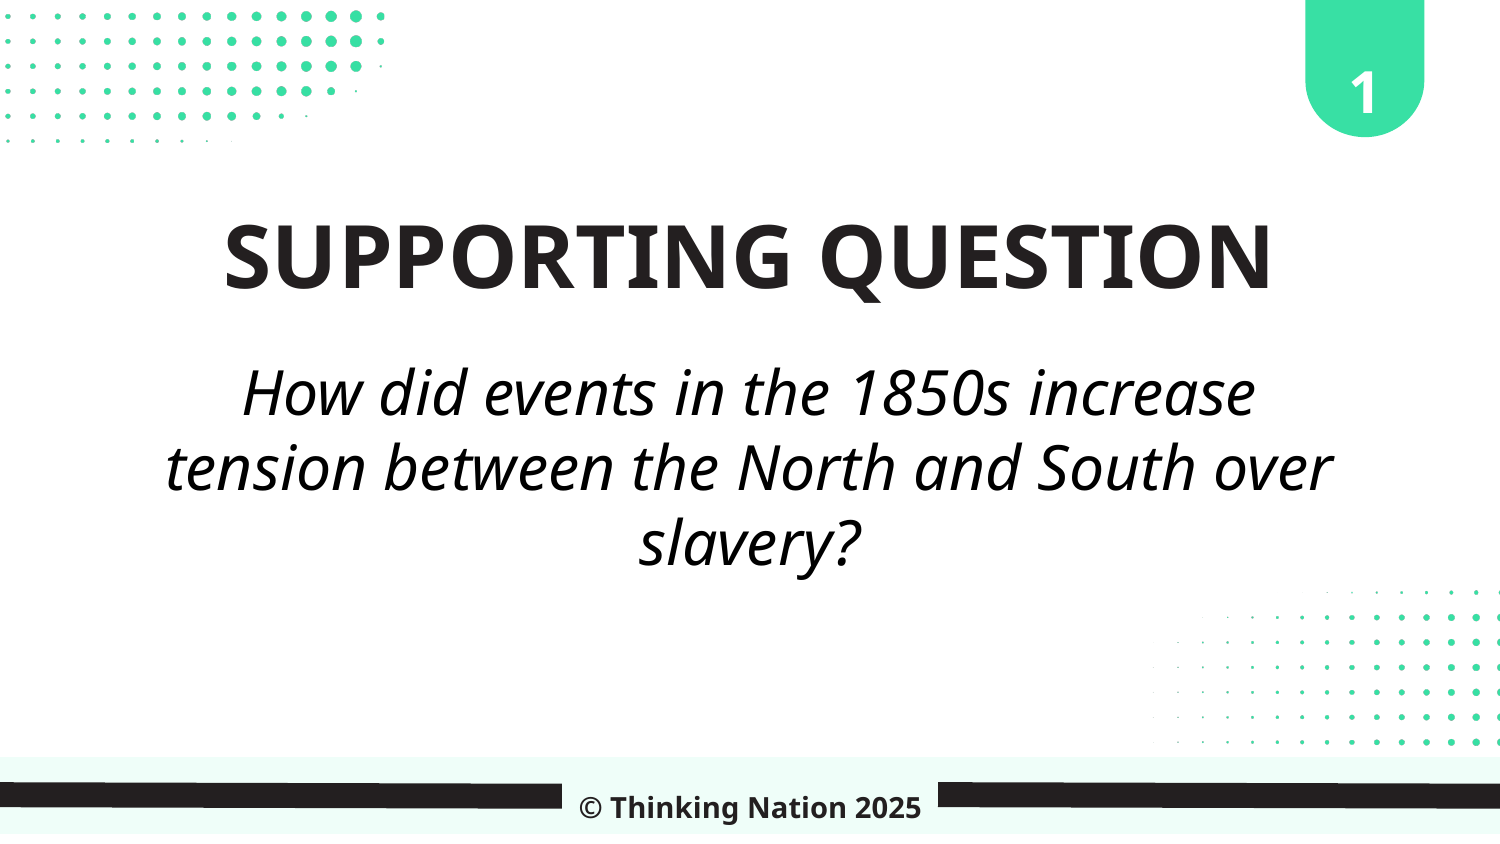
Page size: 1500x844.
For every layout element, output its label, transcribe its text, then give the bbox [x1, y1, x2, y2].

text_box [0, 756, 1500, 835]
text_box How did events in the 1850s increase tension between the North and South over slavery? [146, 287, 1353, 643]
text_box [1128, 590, 1500, 755]
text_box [1300, 0, 1430, 138]
text_box [0, 0, 385, 144]
text_box SUPPORTING QUESTION [209, 159, 1291, 307]
